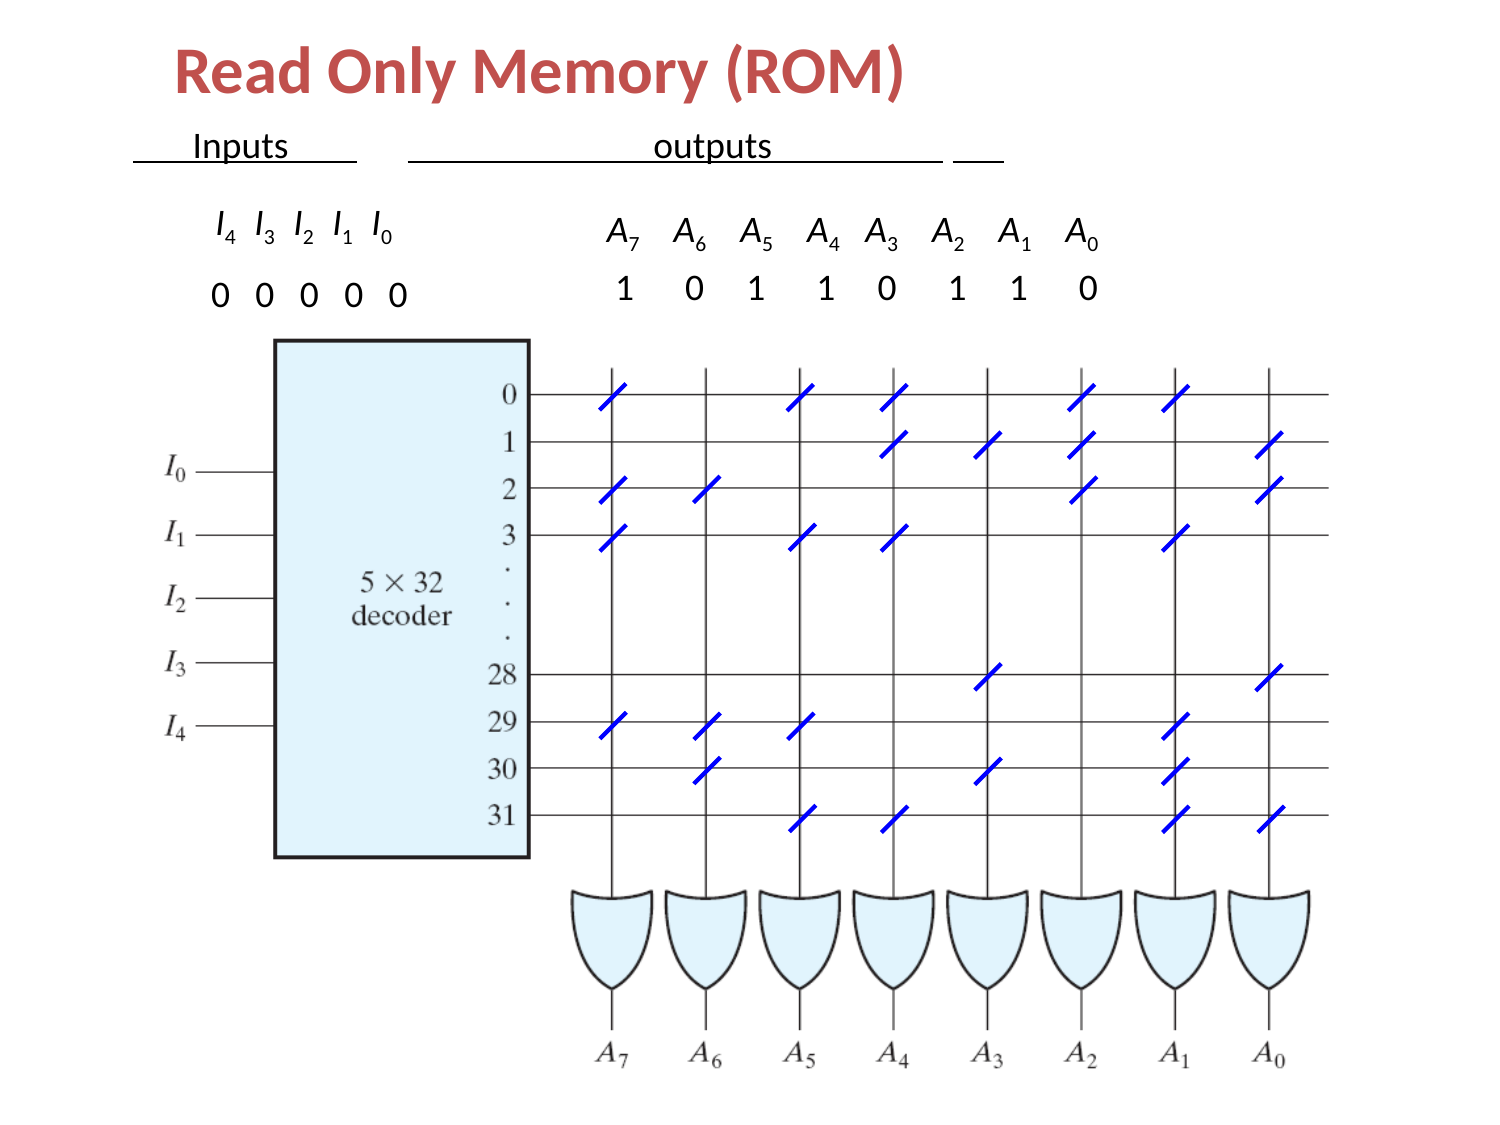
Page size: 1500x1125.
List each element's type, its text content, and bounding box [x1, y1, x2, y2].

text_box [159, 345, 1329, 1074]
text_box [58, 113, 1420, 338]
text_box Read Only Memory (ROM) [159, 31, 1459, 109]
